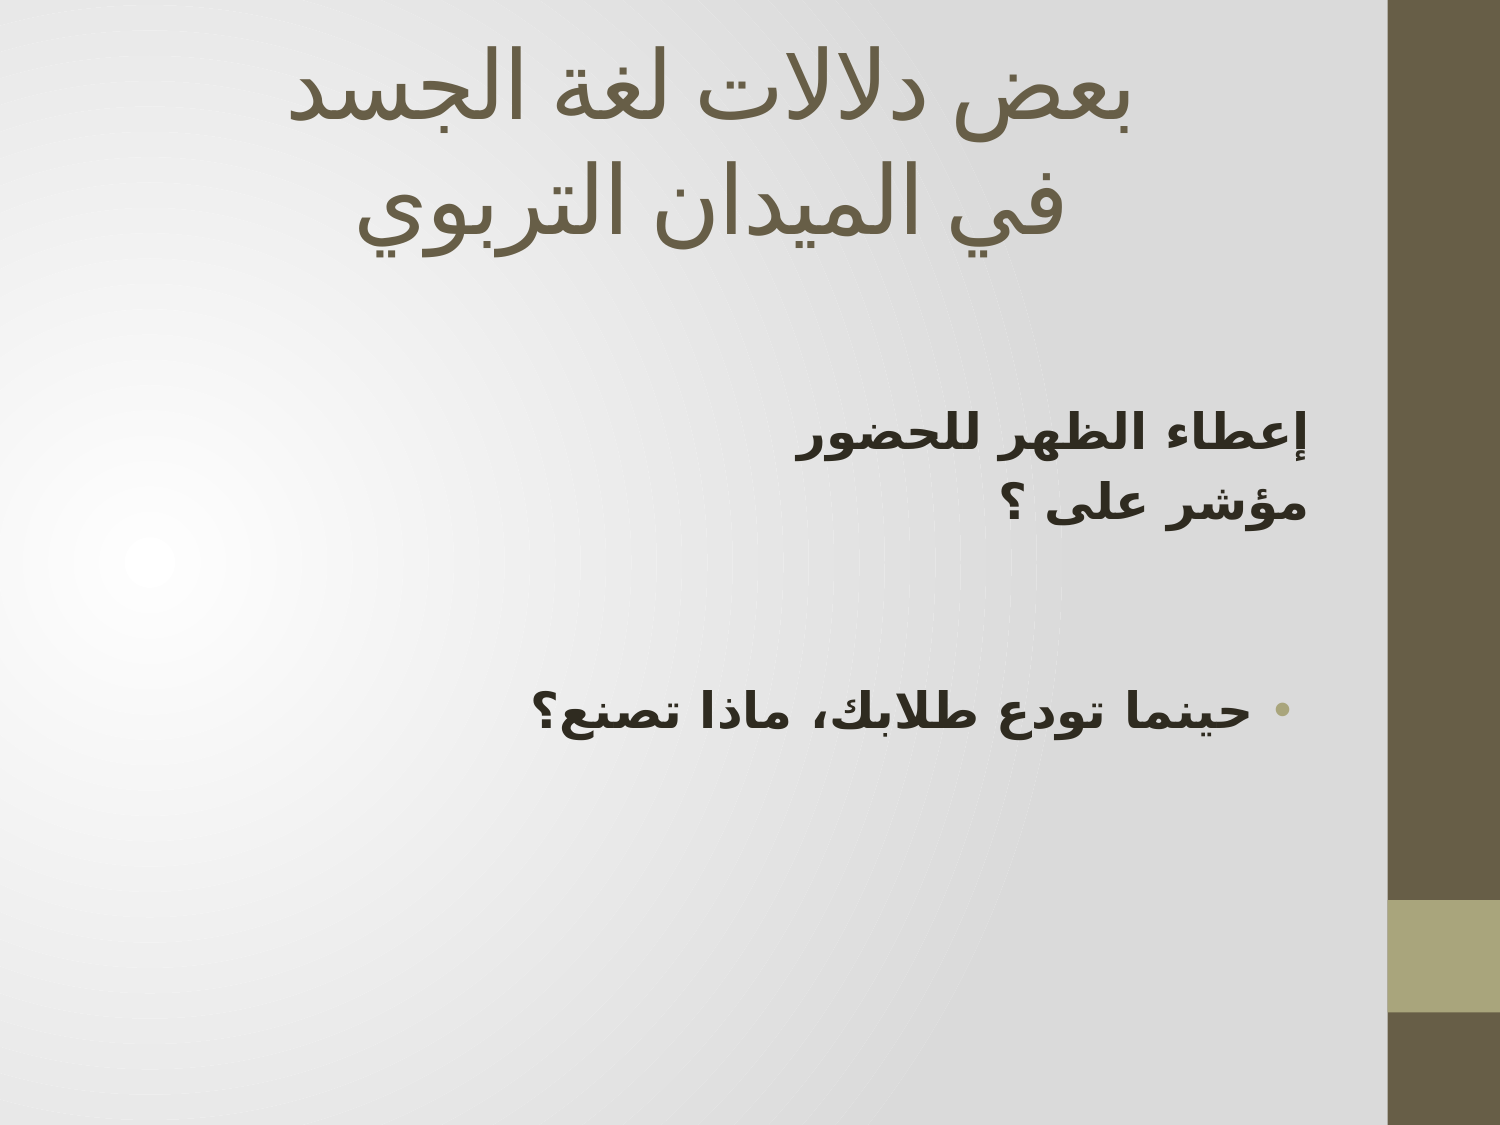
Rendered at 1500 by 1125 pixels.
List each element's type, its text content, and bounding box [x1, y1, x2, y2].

list إعطاء الظهر للحضور مؤشر على ؟ حينما تودع طلابك، ماذا تصنع؟ [75, 262, 1325, 1050]
title بعض دلالات لغة الجسد في الميدان التربوي [75, 45, 1325, 233]
